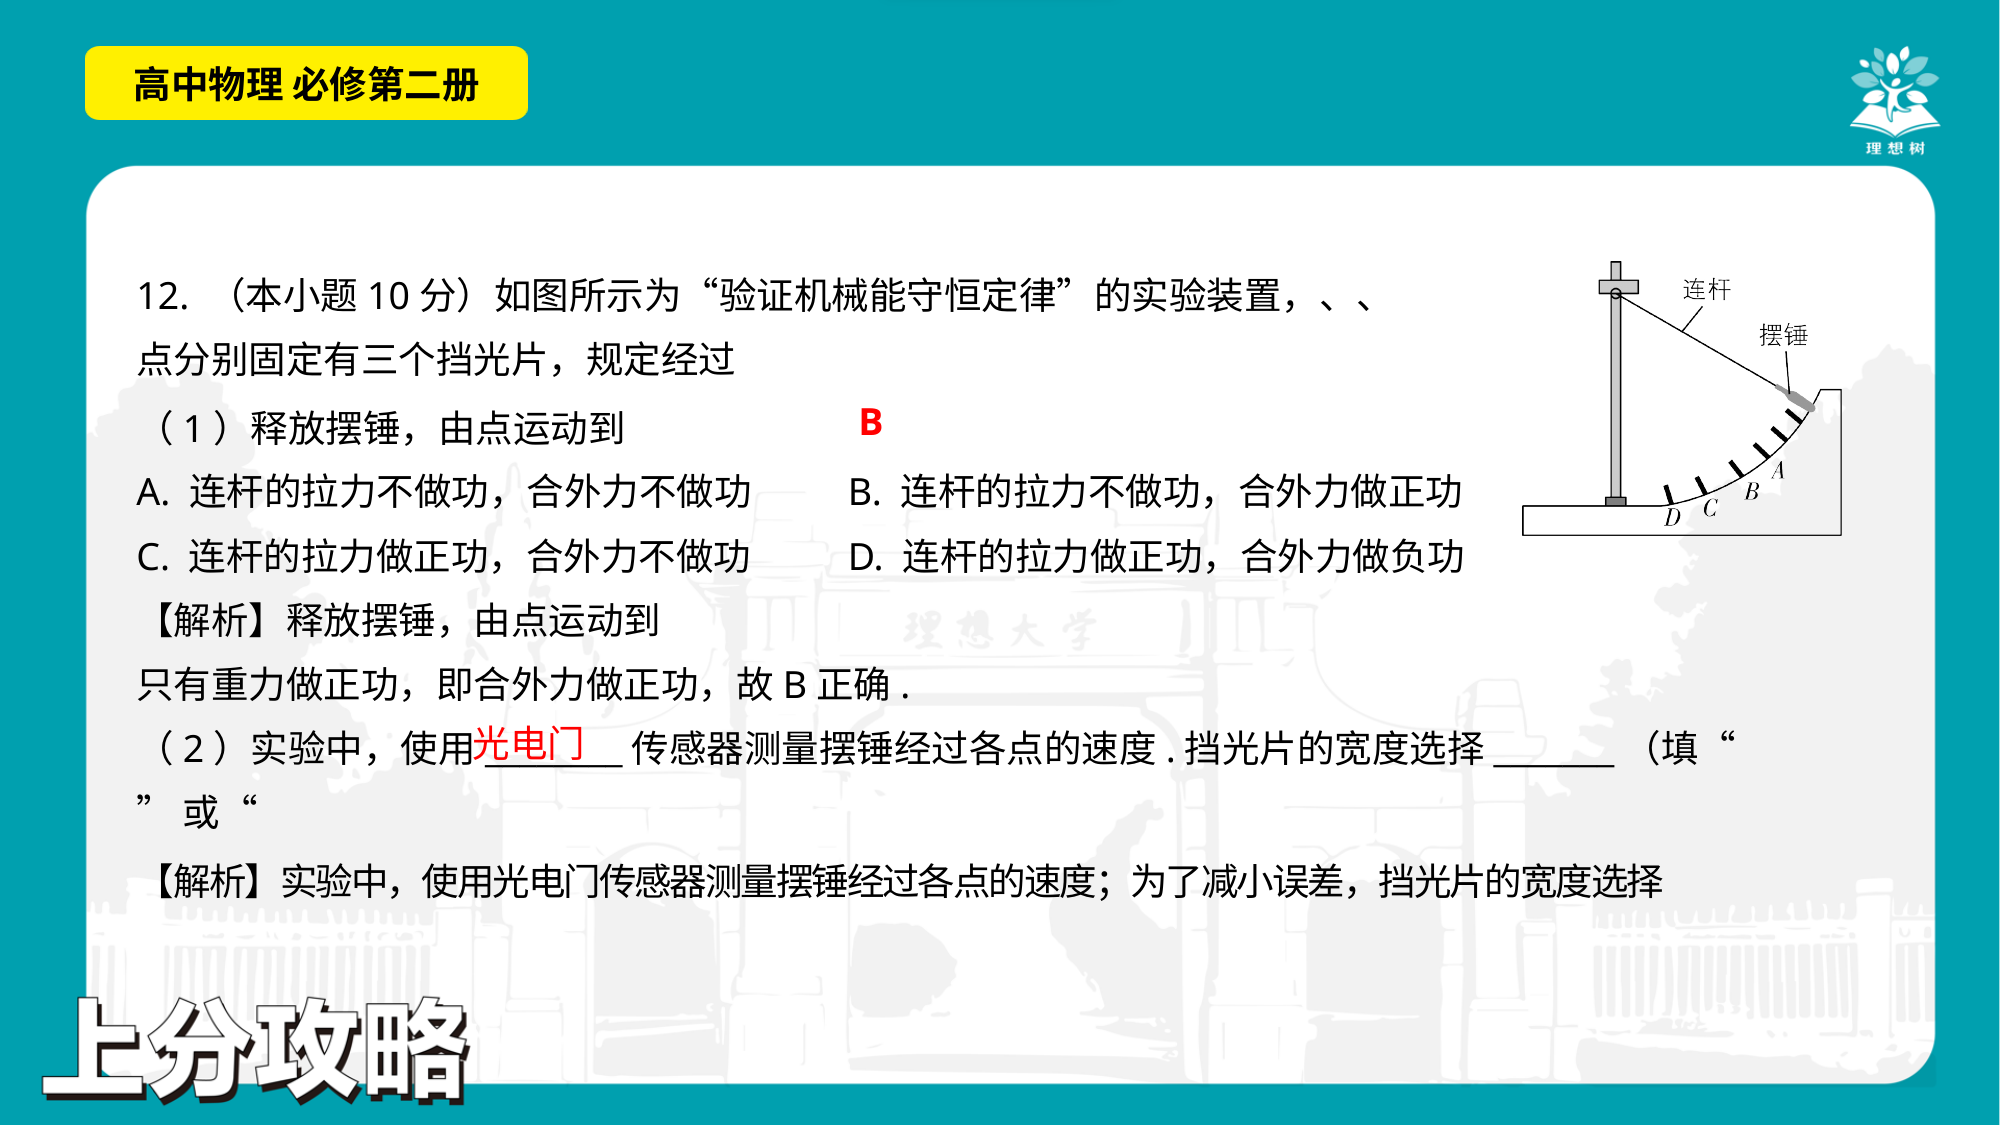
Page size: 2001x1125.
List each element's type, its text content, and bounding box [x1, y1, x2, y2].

text_box 光电门 [459, 696, 599, 758]
picture [0, 0, 2000, 1125]
text_box B [843, 376, 899, 437]
text_box A. 连杆的拉力不做功，合外力不做功 B. 连杆的拉力不做功，合外力做正功 C. 连杆的拉力做正功，合外力不做功 D. 连杆的拉力做正功，合外力做负功 [136, 444, 1524, 572]
